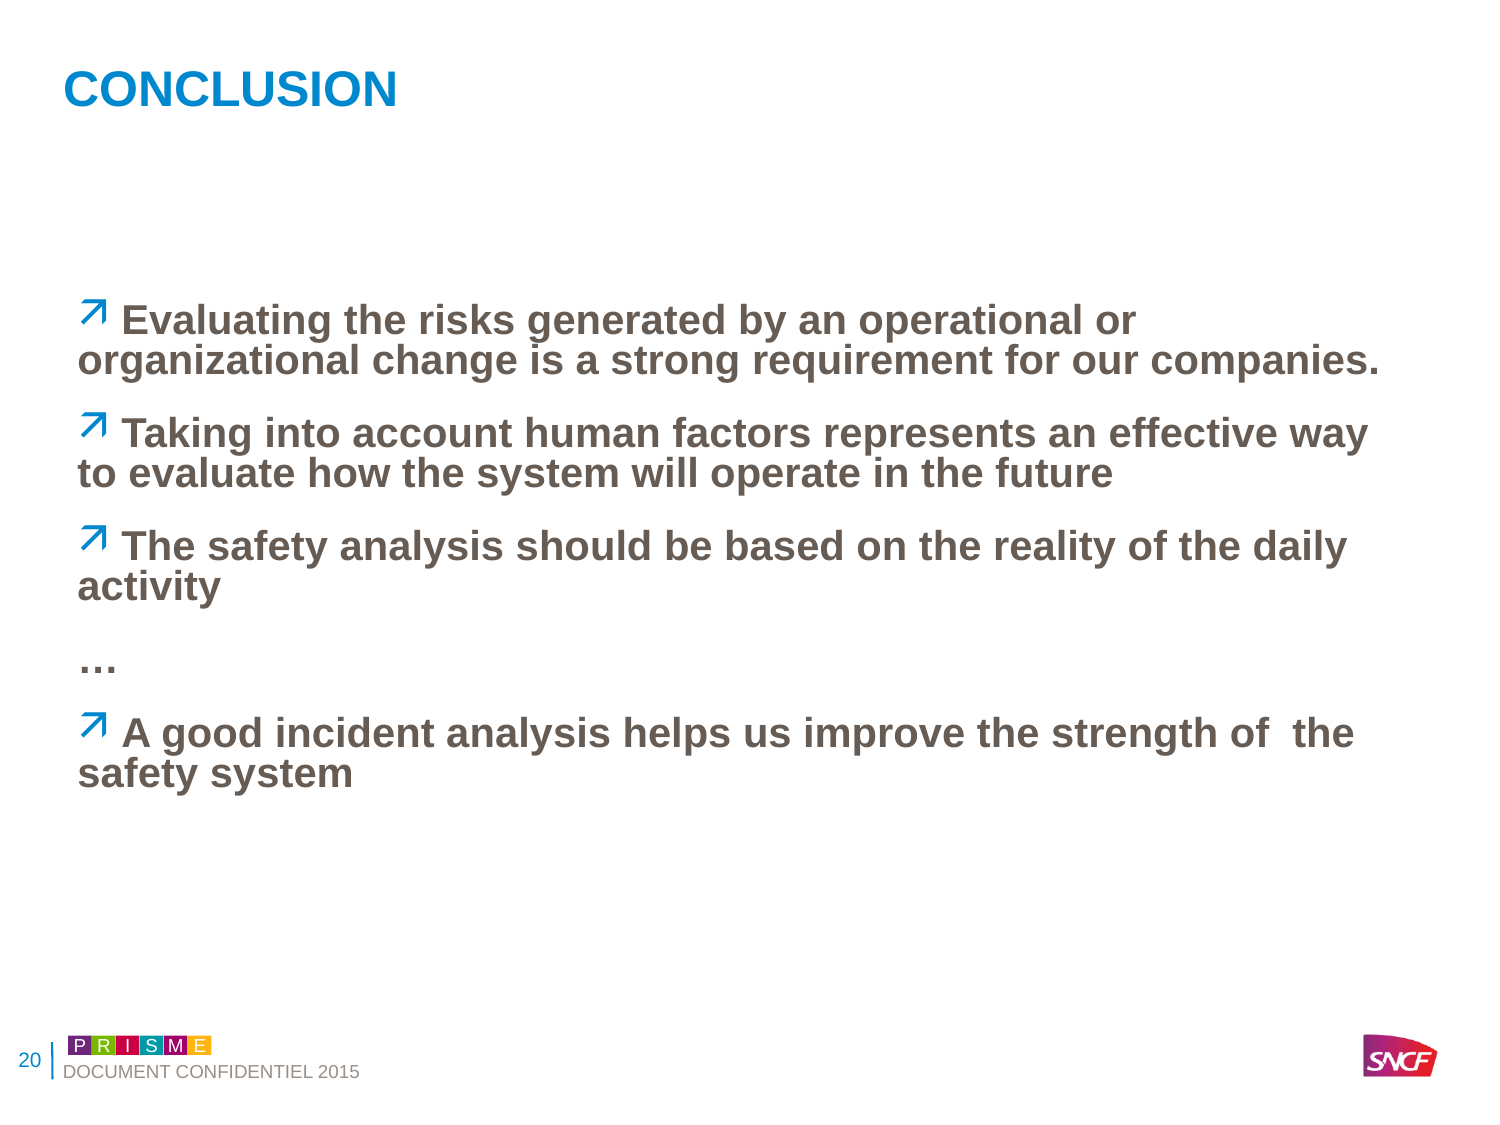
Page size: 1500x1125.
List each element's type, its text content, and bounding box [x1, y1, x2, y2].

list Evaluating the risks generated by an operational or organizational change is a strong requirement for our companies. Taking into account human factors represents an effective way to evaluate how the system will operate in the future The safety analysis should be based on the reality of the daily activity … A good incident analysis helps us improve the strength of the safety system [62, 211, 1436, 948]
title Conclusion [63, 68, 1437, 161]
picture [1324, 992, 1476, 1118]
